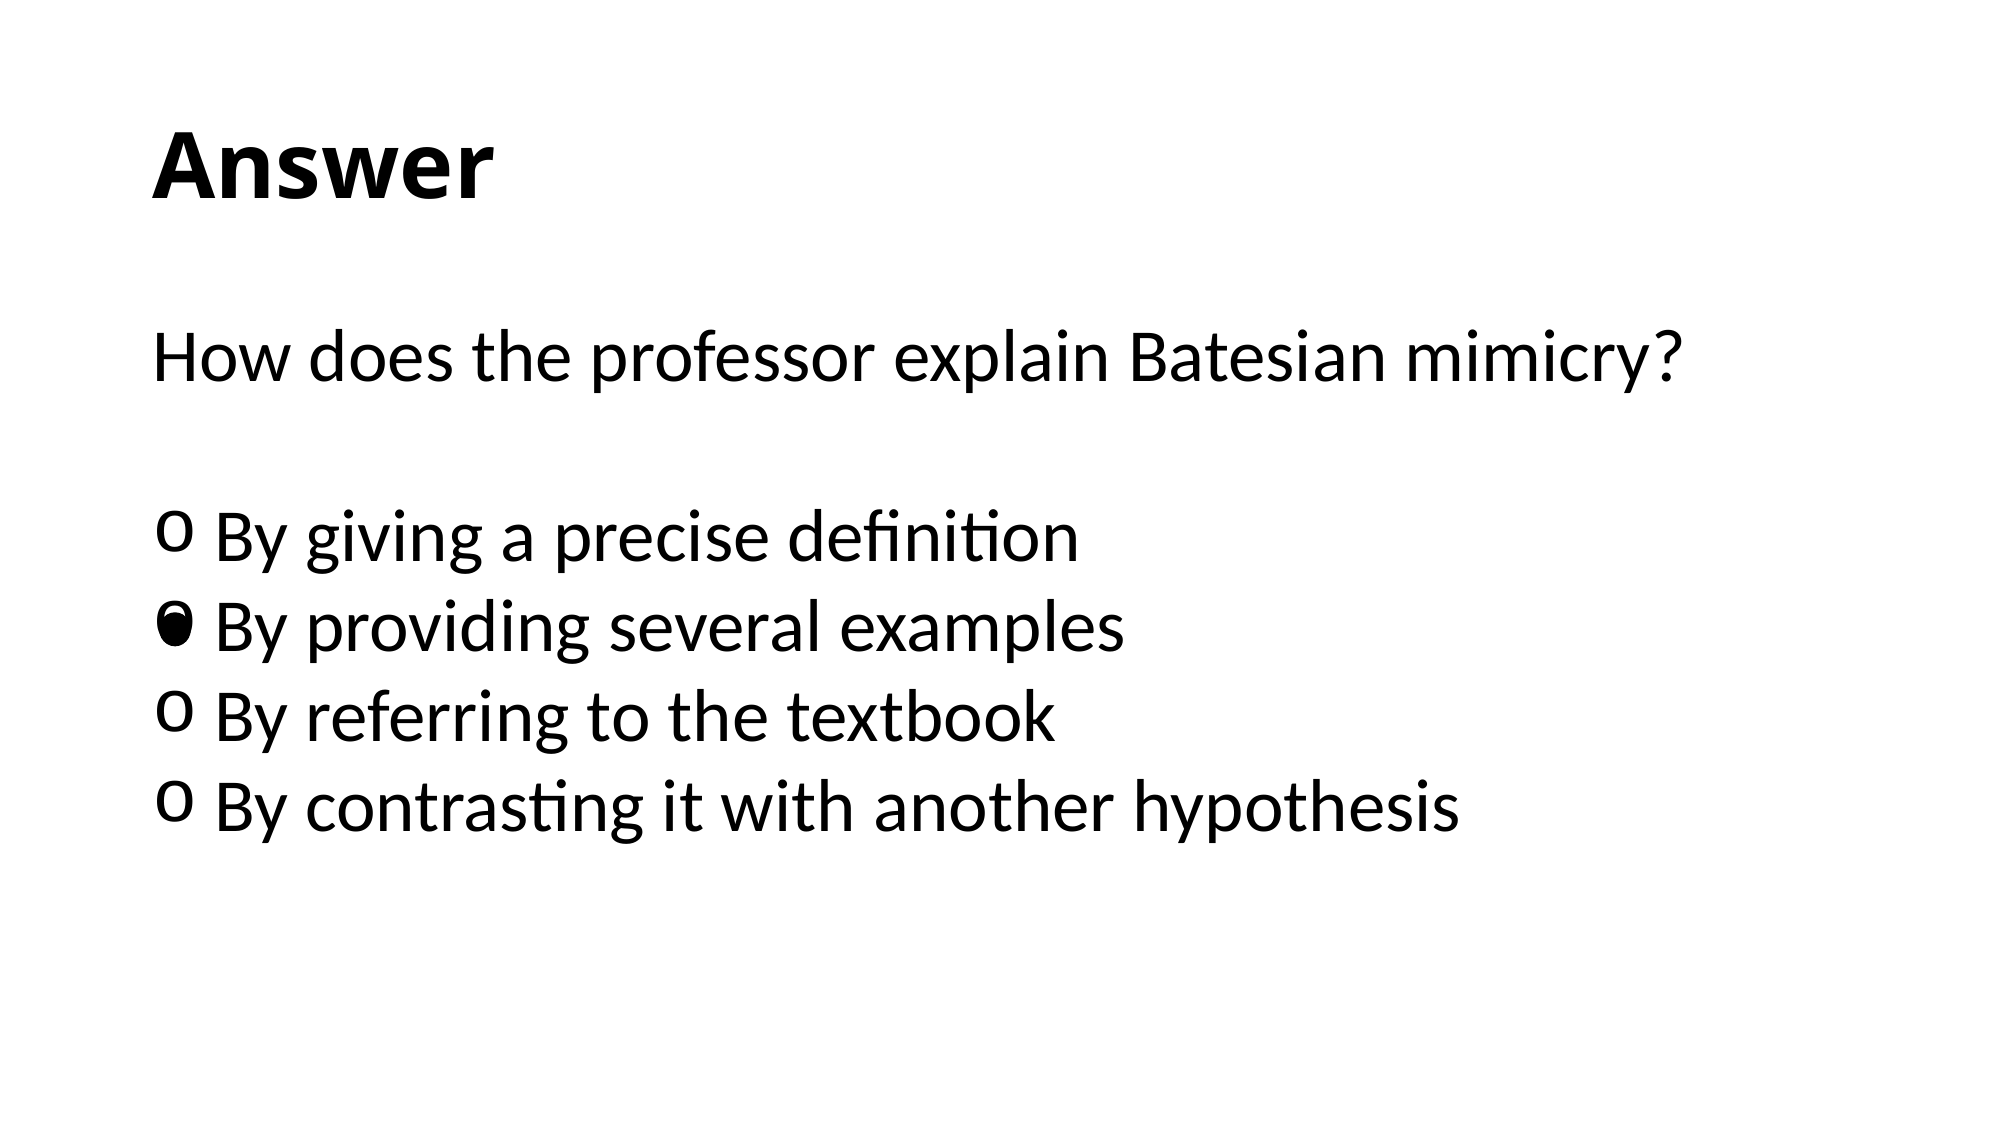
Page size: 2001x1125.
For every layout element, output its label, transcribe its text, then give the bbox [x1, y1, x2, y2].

list How does the professor explain Batesian mimicry? By giving a precise definition By providing several examples By referring to the textbook By contrasting it with another hypothesis [137, 299, 1978, 1014]
title Answer [137, 59, 1863, 278]
text_box [158, 611, 192, 648]
